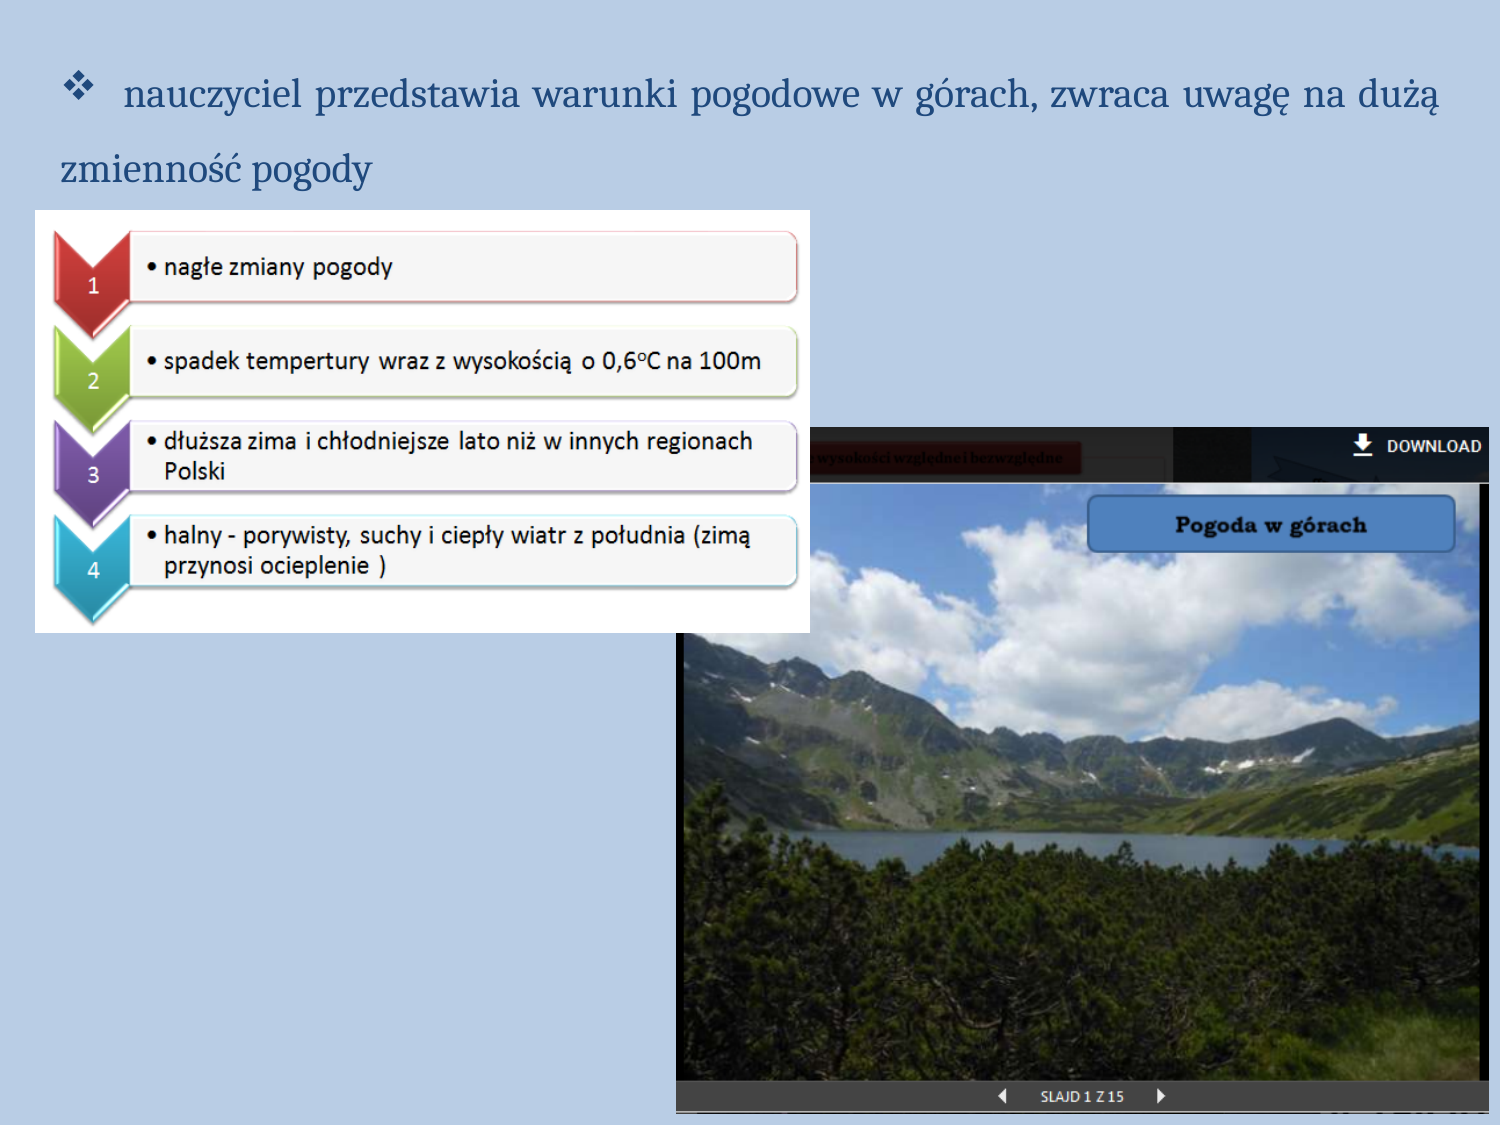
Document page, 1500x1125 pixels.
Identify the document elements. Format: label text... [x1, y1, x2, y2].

text_box nauczyciel przedstawia warunki pogodowe w górach, zwraca uwagę na dużą zmienność pogody [23, 23, 1477, 329]
picture [34, 210, 1489, 1114]
